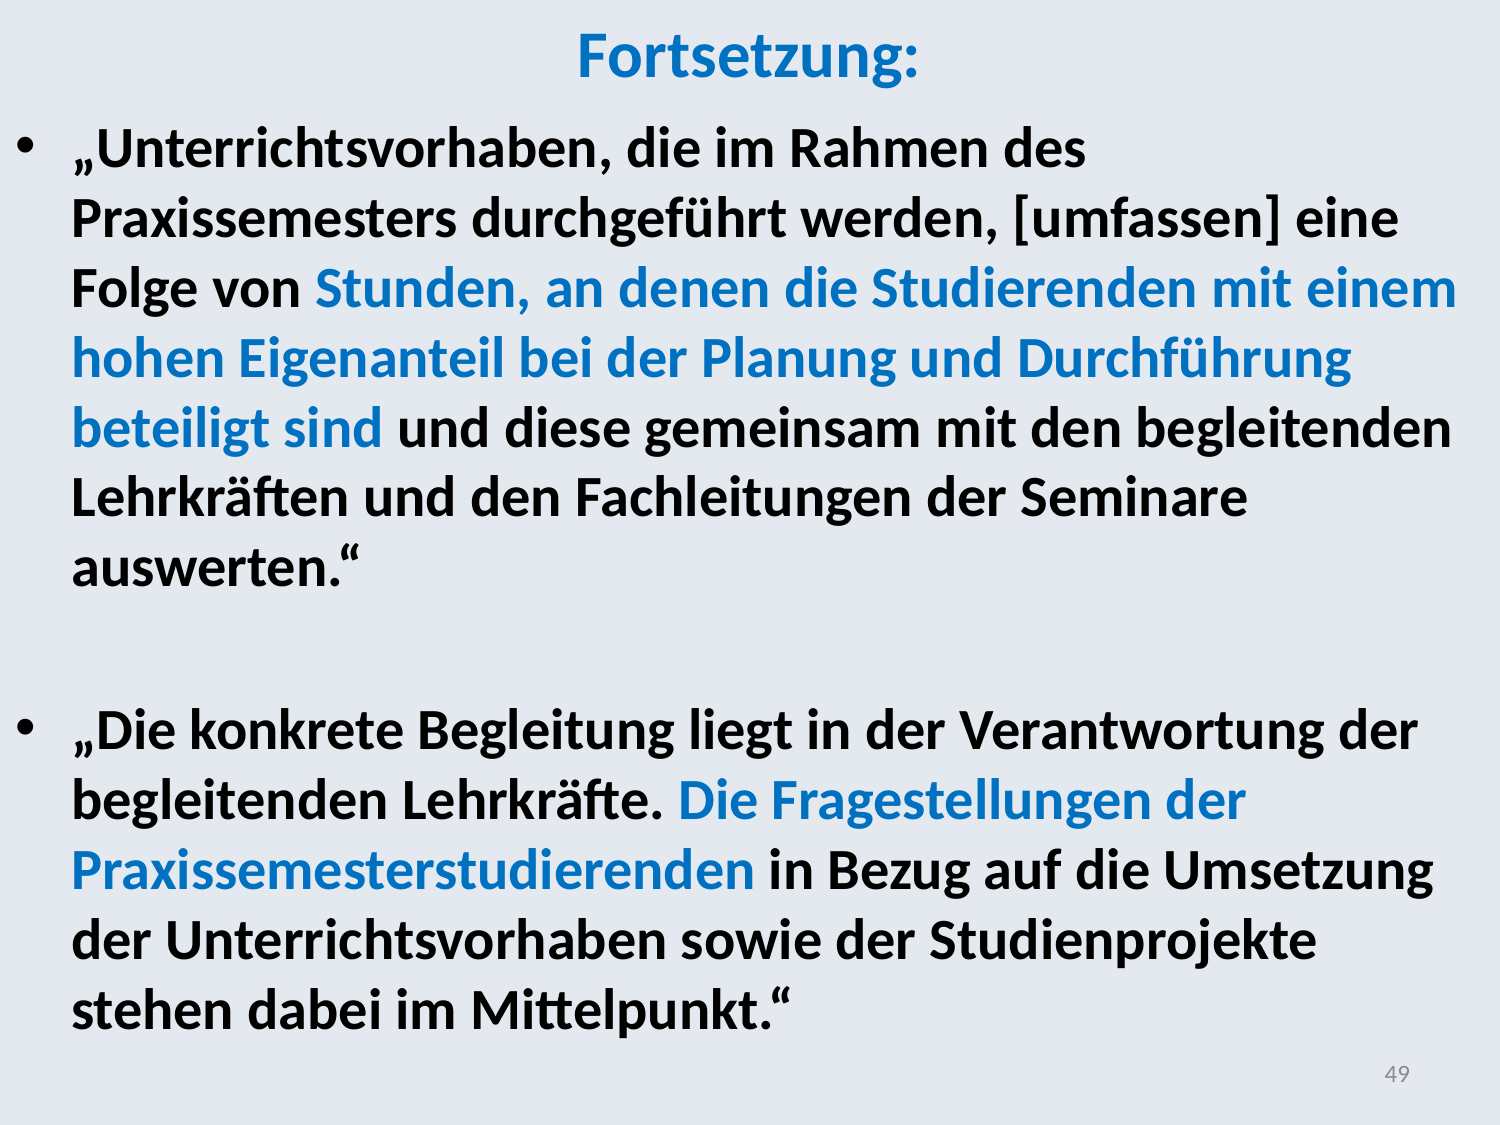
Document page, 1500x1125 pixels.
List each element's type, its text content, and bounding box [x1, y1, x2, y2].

list „Unterrichtsvorhaben, die im Rahmen des Praxissemesters durchgeführt werden, [umfassen] eine Folge von Stunden, an denen die Studierenden mit einem hohen Eigenanteil bei der Planung und Durchführung beteiligt sind und diese gemeinsam mit den begleitenden Lehrkräften und den Fachleitungen der Seminare auswerten.“ „Die konkrete Begleitung liegt in der Verantwortung der begleitenden Lehrkräfte. Die Fragestellungen der Praxissemesterstudierenden in Bezug auf die Umsetzung der Unterrichtsvorhaben sowie der Studienprojekte stehen dabei im Mittelpunkt.“ [0, 101, 1500, 1125]
slide_number 49 [1074, 1042, 1425, 1103]
title Fortsetzung: [0, 0, 1500, 101]
